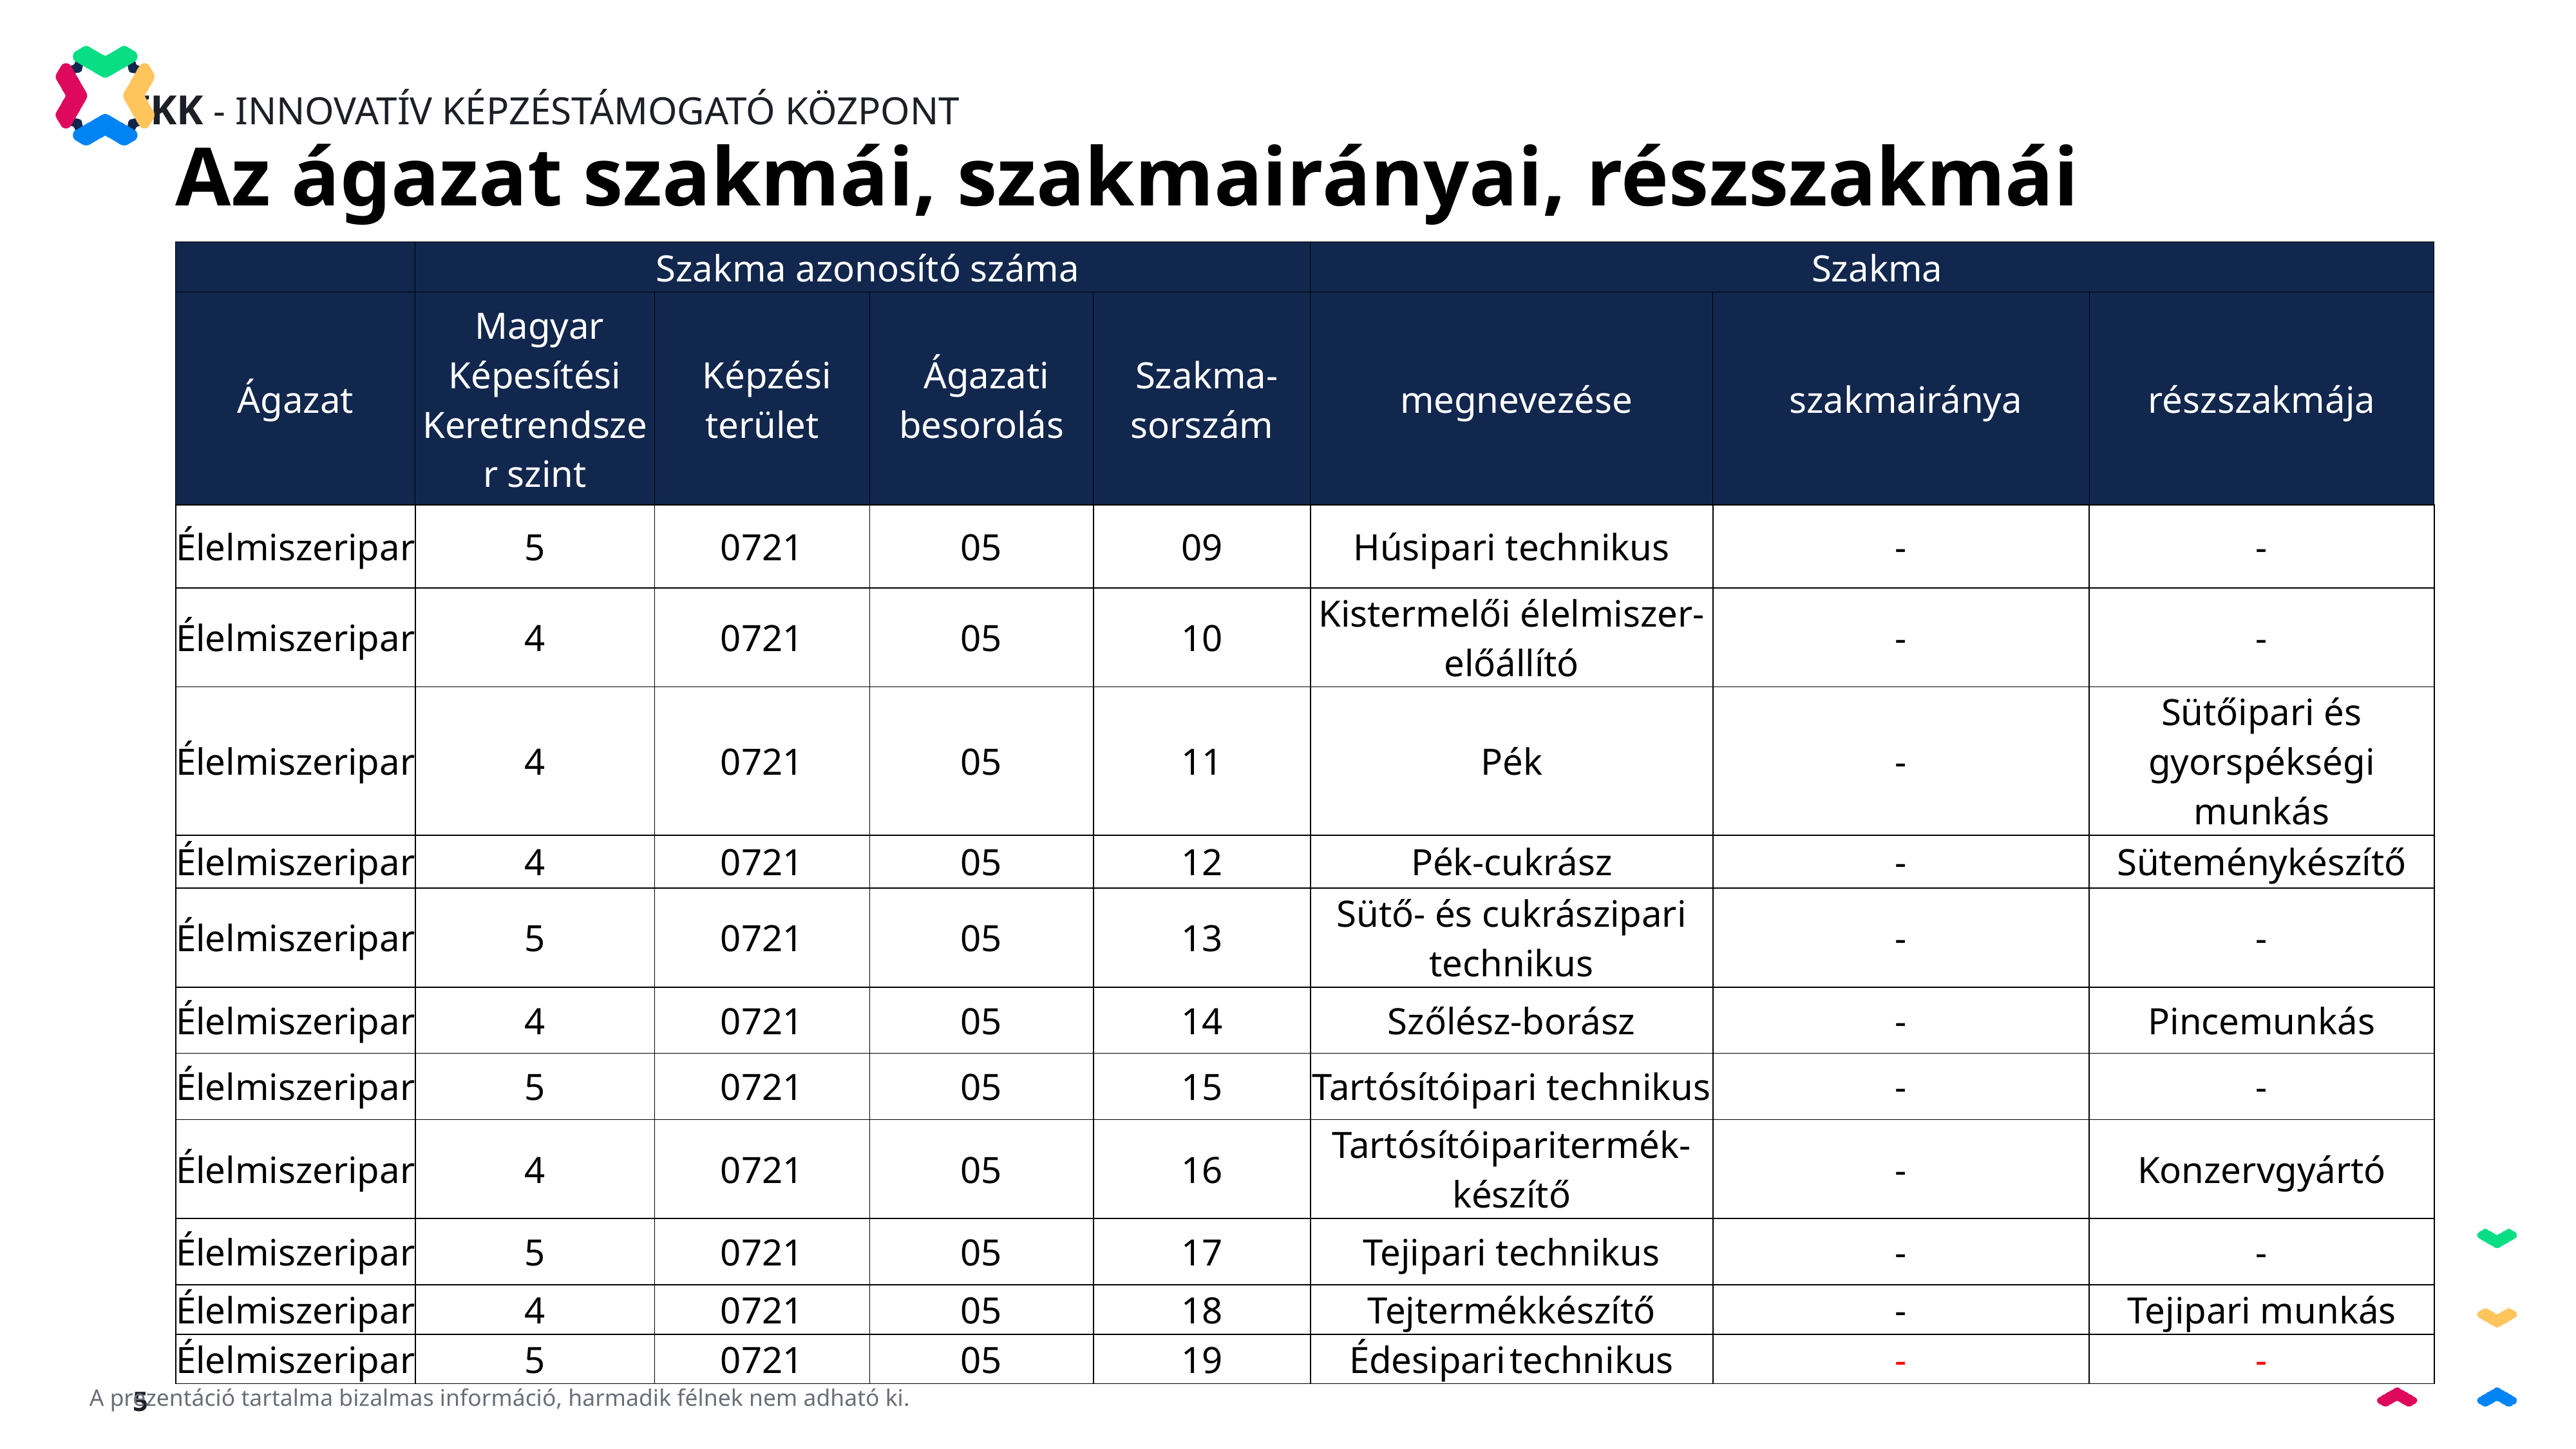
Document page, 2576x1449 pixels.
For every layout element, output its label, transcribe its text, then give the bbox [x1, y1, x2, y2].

table_cell - [1714, 687, 2088, 835]
table_cell 0721 [655, 506, 869, 587]
table_cell 05 [870, 836, 1093, 887]
table_cell 05 [870, 687, 1093, 835]
table_cell 0721 [655, 1285, 869, 1334]
table_cell 10 [1094, 589, 1310, 687]
table_cell Élelmiszeripar [176, 988, 415, 1053]
table_cell 4 [416, 836, 654, 887]
table_cell 13 [1094, 889, 1310, 987]
table_cell Képzési terület [655, 292, 869, 504]
table_header [176, 242, 415, 292]
table_cell Pék [1311, 687, 1712, 835]
table_cell - [1714, 1054, 2088, 1119]
table_cell 0721 [655, 889, 869, 987]
table_cell - [1714, 836, 2088, 887]
table_cell Ágazati besorolás [870, 292, 1093, 504]
table_cell Élelmiszeripar [176, 1219, 415, 1284]
table_cell 05 [870, 1285, 1093, 1334]
table_cell Szakma-sorszám [1094, 292, 1310, 504]
table_cell Sütőipari és gyorspékségi munkás [2090, 687, 2434, 835]
table_cell Élelmiszeripar [176, 1285, 415, 1334]
table_cell 18 [1094, 1285, 1310, 1334]
table_cell - [1714, 1120, 2088, 1218]
table_cell Élelmiszeripar [176, 1054, 415, 1119]
table_cell Tartósítóiparitermék-készítő [1311, 1120, 1712, 1218]
table_cell 11 [1094, 687, 1310, 835]
table_cell 17 [1094, 1219, 1310, 1284]
table_cell Élelmiszeripar [176, 1335, 415, 1383]
table_cell 05 [870, 1219, 1093, 1284]
table_cell 4 [416, 589, 654, 687]
table_cell - [1714, 1285, 2088, 1334]
table_header Szakma [1311, 242, 2434, 292]
table_cell - [1714, 889, 2088, 987]
table_cell - [1714, 1335, 2088, 1383]
table_cell 0721 [655, 836, 869, 887]
table_cell 4 [416, 1120, 654, 1218]
table_cell Magyar Képesítési Keretrendszer szint [415, 292, 654, 504]
table_cell szakmairánya [1713, 292, 2089, 504]
table_cell - [2090, 1219, 2434, 1284]
table_cell 0721 [655, 1335, 869, 1383]
table_cell 05 [870, 589, 1093, 687]
table_cell Tartósítóipari technikus [1311, 1054, 1712, 1119]
table_cell Süteménykészítő [2090, 836, 2434, 887]
table_cell 4 [416, 988, 654, 1053]
table_cell 05 [870, 1335, 1093, 1383]
table_cell Konzervgyártó [2090, 1120, 2434, 1218]
table_cell Élelmiszeripar [176, 506, 415, 587]
table_cell 5 [416, 889, 654, 987]
table_cell - [1714, 1219, 2088, 1284]
table_cell 0721 [655, 1120, 869, 1218]
table_cell - [1714, 589, 2088, 687]
table_cell részszakmája [2090, 292, 2434, 504]
table_cell Húsipari technikus [1311, 506, 1712, 587]
table_cell Élelmiszeripar [176, 836, 415, 887]
table_cell Élelmiszeripar [176, 687, 415, 835]
table_cell 16 [1094, 1120, 1310, 1218]
table_cell - [2090, 589, 2434, 687]
table_cell - [2090, 889, 2434, 987]
table_cell Élelmiszeripar [176, 589, 415, 687]
table_cell 0721 [655, 687, 869, 835]
table_cell - [2090, 506, 2434, 587]
table_cell Kistermelői élelmiszer-előállító [1311, 589, 1712, 687]
list Az ágazat szakmái, szakmairányai, részszakmái [175, 125, 2320, 206]
table_cell megnevezése [1311, 292, 1712, 504]
table_cell - [2090, 1335, 2434, 1383]
table_cell Tejipari munkás [2090, 1285, 2434, 1334]
table_cell 0721 [655, 1054, 869, 1119]
table_cell 09 [1094, 506, 1310, 587]
table_cell Élelmiszeripar [176, 1120, 415, 1218]
table_cell Tejtermékkészítő [1311, 1285, 1712, 1334]
table_cell 5 [416, 1219, 654, 1284]
table_cell - [1714, 506, 2088, 587]
table_cell - [2090, 1054, 2434, 1119]
picture [55, 46, 155, 146]
table_cell 0721 [655, 988, 869, 1053]
table_cell 5 [416, 506, 654, 587]
table_cell Szőlész-borász [1311, 988, 1712, 1053]
table_cell Pék-cukrász [1311, 836, 1712, 887]
table_cell Sütő- és cukrászipari technikus [1311, 889, 1712, 987]
table_cell 05 [870, 889, 1093, 987]
table_cell 05 [870, 1120, 1093, 1218]
table_cell Pincemunkás [2090, 988, 2434, 1053]
table_cell 5 [416, 1335, 654, 1383]
table_cell 05 [870, 988, 1093, 1053]
table_cell 19 [1094, 1335, 1310, 1383]
table_cell Élelmiszeripar [176, 889, 415, 987]
table_cell 0721 [655, 589, 869, 687]
table_cell 15 [1094, 1054, 1310, 1119]
table_cell Ágazat [176, 292, 415, 504]
table_header Szakma azonosító száma [415, 242, 1310, 292]
table_cell 05 [870, 506, 1093, 587]
table_cell 5 [416, 1054, 654, 1119]
table_cell 12 [1094, 836, 1310, 887]
picture [2377, 1229, 2517, 1406]
table_cell - [1714, 988, 2088, 1053]
table_cell 4 [416, 687, 654, 835]
table_cell Édesipari technikus [1311, 1335, 1712, 1383]
table_cell 05 [870, 1054, 1093, 1119]
table_cell Tejipari technikus [1311, 1219, 1712, 1284]
table_cell 14 [1094, 988, 1310, 1053]
table_cell 4 [416, 1285, 654, 1334]
table_cell 0721 [655, 1219, 869, 1284]
